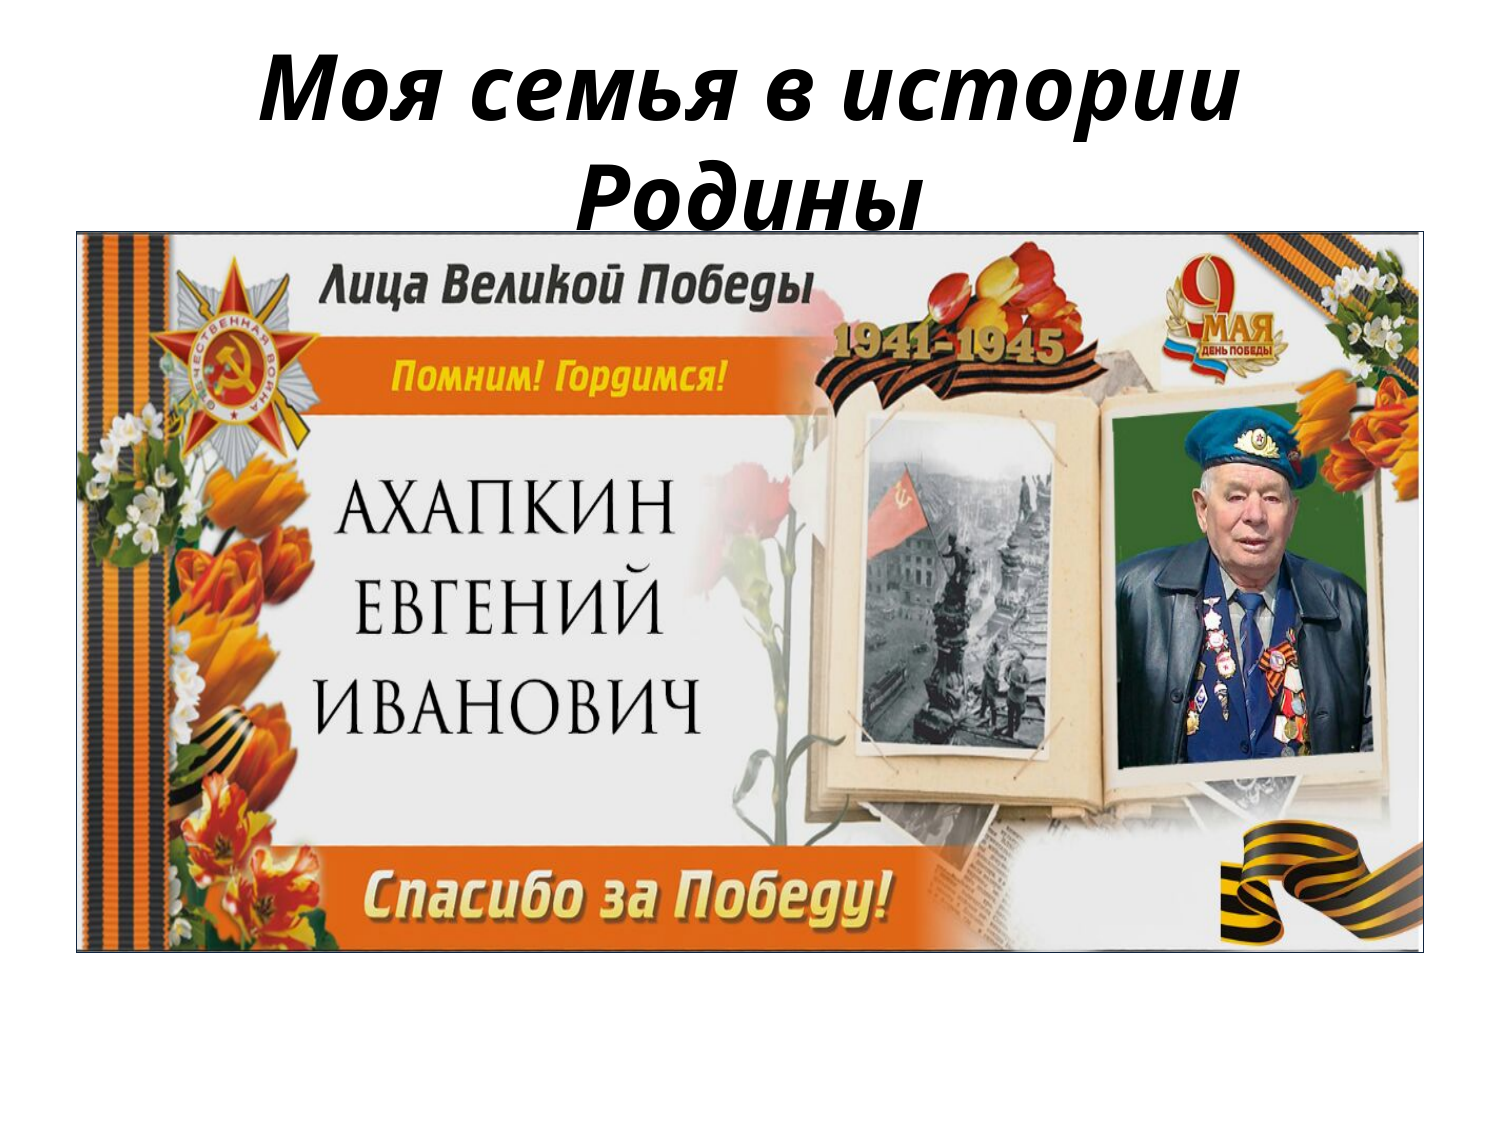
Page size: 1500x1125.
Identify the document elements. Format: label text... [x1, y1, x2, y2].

title Моя семья в истории Родины [75, 45, 1425, 233]
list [76, 231, 1424, 953]
